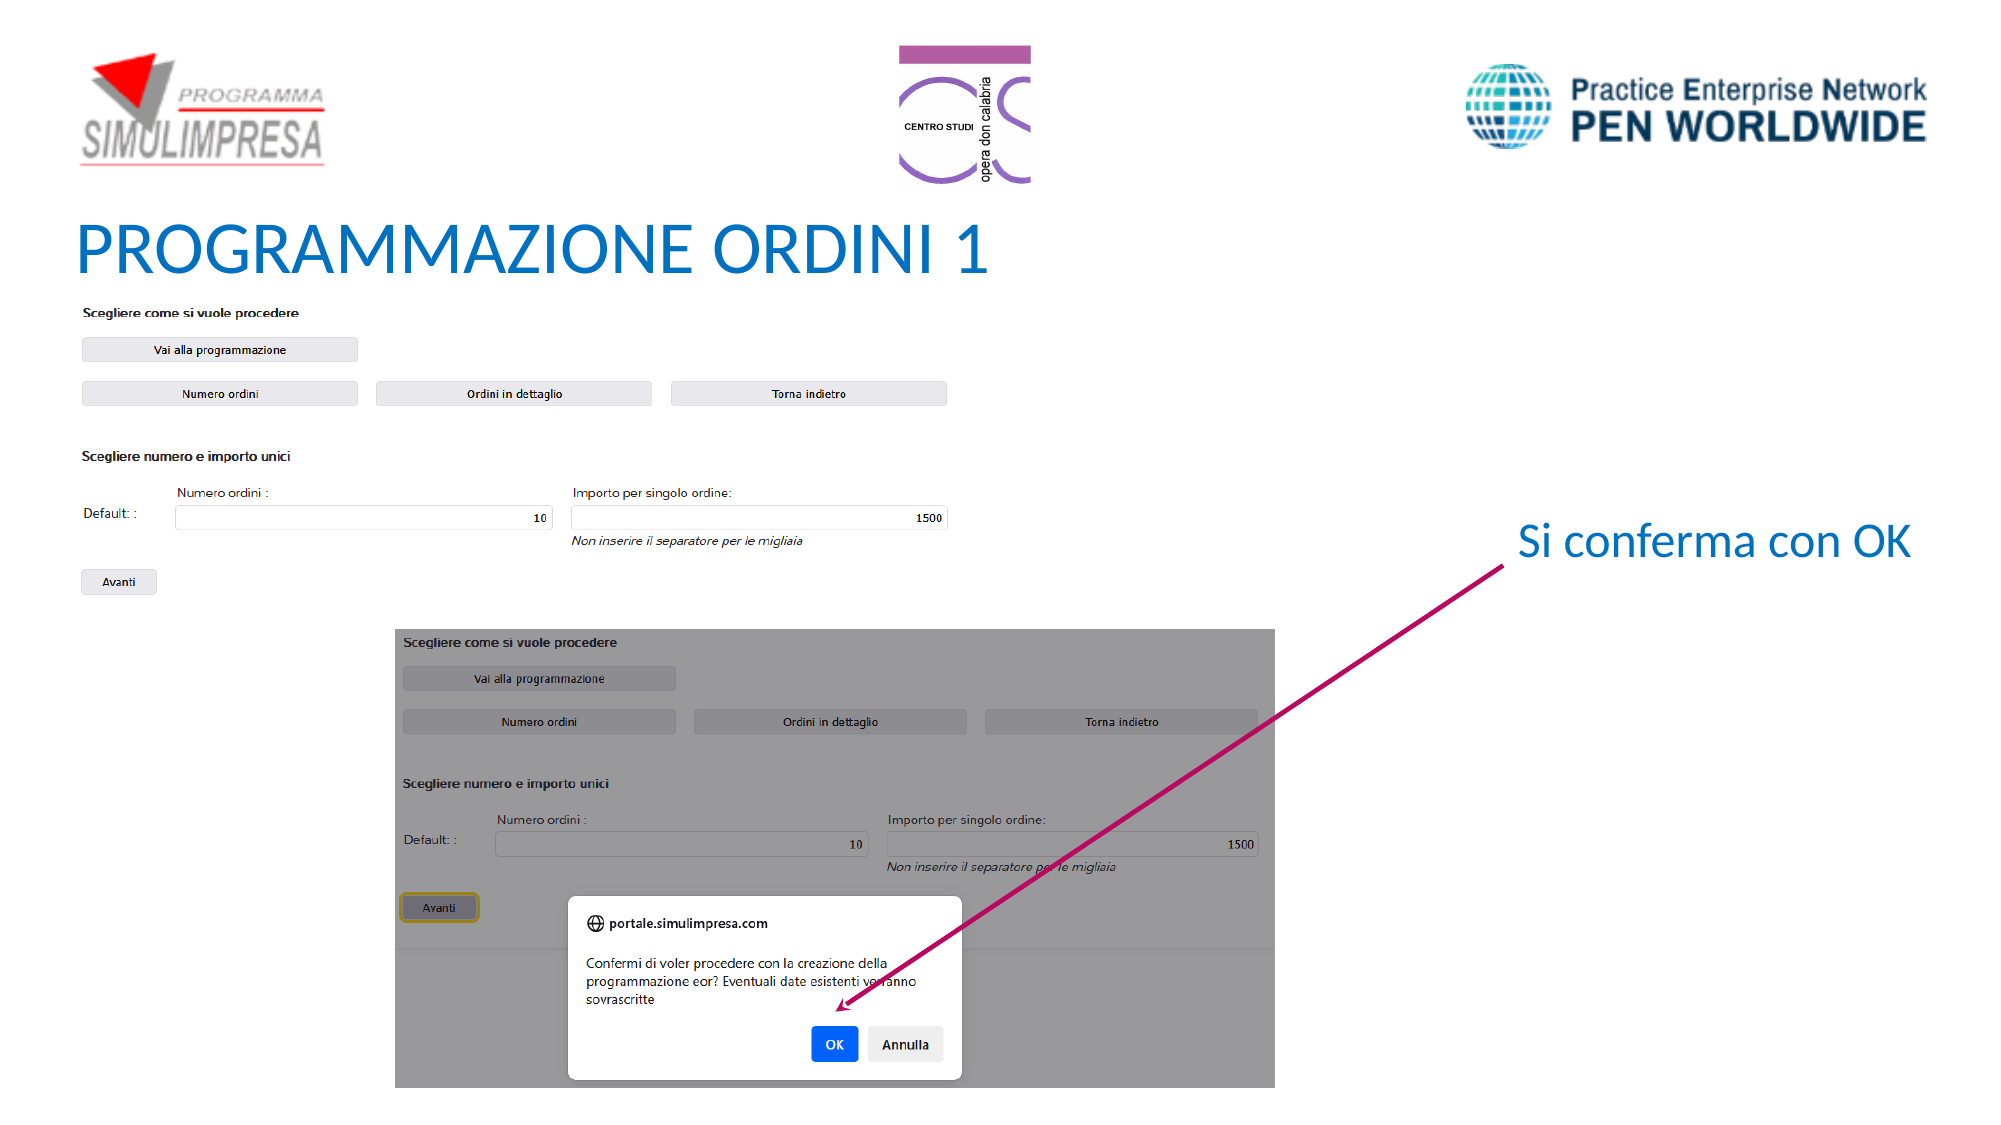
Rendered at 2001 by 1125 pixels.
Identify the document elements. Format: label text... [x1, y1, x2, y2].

picture [1466, 64, 1927, 149]
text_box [835, 565, 1504, 1012]
picture [394, 629, 1275, 1088]
picture [896, 42, 1034, 188]
picture [76, 50, 336, 168]
subtitle PROGRAMMAZIONE ORDINI 1 [60, 201, 1956, 319]
picture [77, 305, 972, 619]
text_box Si conferma con OK [1503, 499, 1956, 575]
